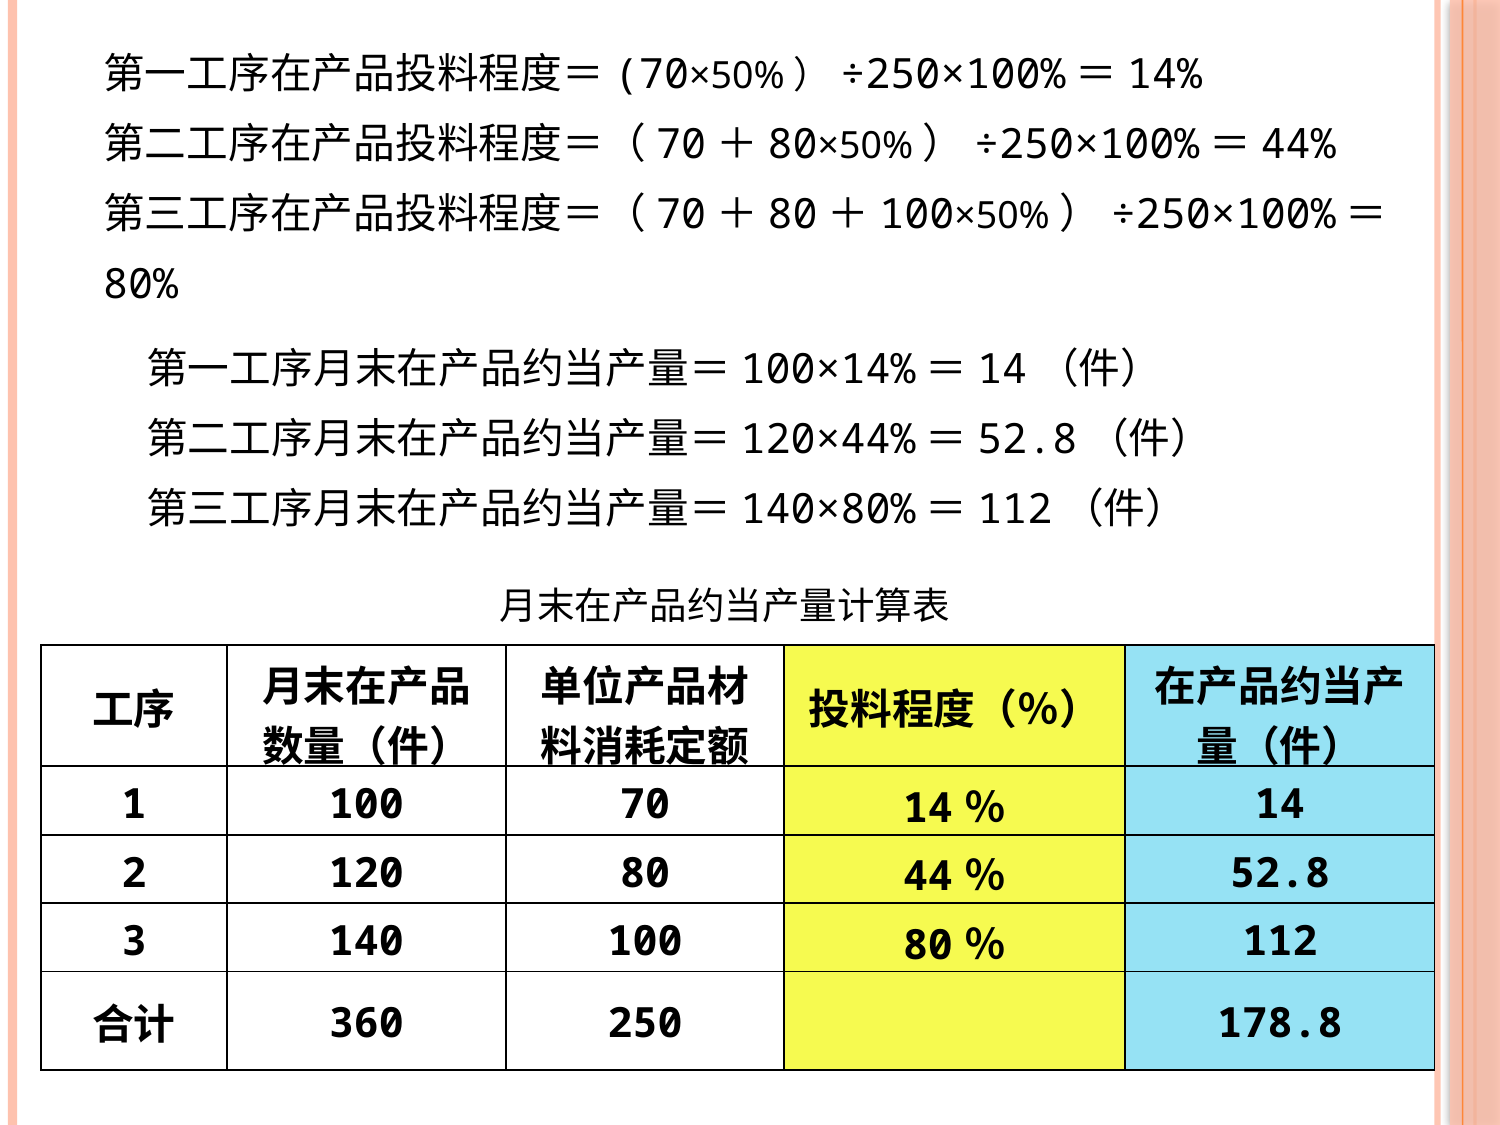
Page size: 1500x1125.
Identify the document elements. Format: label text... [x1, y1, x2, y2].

table_cell 1 [42, 767, 226, 834]
table_cell 2 [42, 836, 226, 902]
table_header 在产品约当产量（件） [1126, 646, 1434, 765]
table_cell 100 [507, 904, 783, 971]
table_cell 80％ [785, 904, 1124, 971]
table_cell 100 [228, 767, 505, 834]
table_cell 120 [228, 836, 505, 902]
table_cell 80 [507, 836, 783, 902]
table_header 工序 [42, 646, 226, 765]
text_box 月末在产品约当产量计算表 [484, 574, 965, 635]
table_cell 3 [42, 904, 226, 971]
table_cell 140 [228, 904, 505, 971]
table_cell 14％ [785, 767, 1124, 834]
table_cell 44％ [785, 836, 1124, 902]
table_cell [785, 972, 1124, 1069]
table_cell 178.8 [1126, 972, 1434, 1069]
table_cell 合计 [42, 972, 226, 1069]
table_cell 112 [1126, 904, 1434, 971]
table_cell 250 [507, 972, 783, 1069]
table_cell 52.8 [1126, 836, 1434, 902]
table_header 月末在产品 数量（件） [228, 646, 505, 765]
table_cell 360 [228, 972, 505, 1069]
text_box 第一工序月末在产品约当产量＝100×14%＝14（件） 第二工序月末在产品约当产量＝120×44%＝52.8（件） 第三工序月末在产品约当产量＝140×80%＝112（件） [131, 314, 1228, 540]
text_box 第一工序在产品投料程度＝(70×50%）÷250×100%＝14% 第二工序在产品投料程度＝（70＋80×50%）÷250×100%＝44% 第三工序在产品投料程度＝（70＋80＋100×50%）÷250×100%＝80% [88, 20, 1471, 315]
table_header 投料程度（％） [785, 646, 1124, 765]
table_cell 70 [507, 767, 783, 834]
table_cell 14 [1126, 767, 1434, 834]
table_header 单位产品材料消耗定额 [507, 646, 783, 765]
